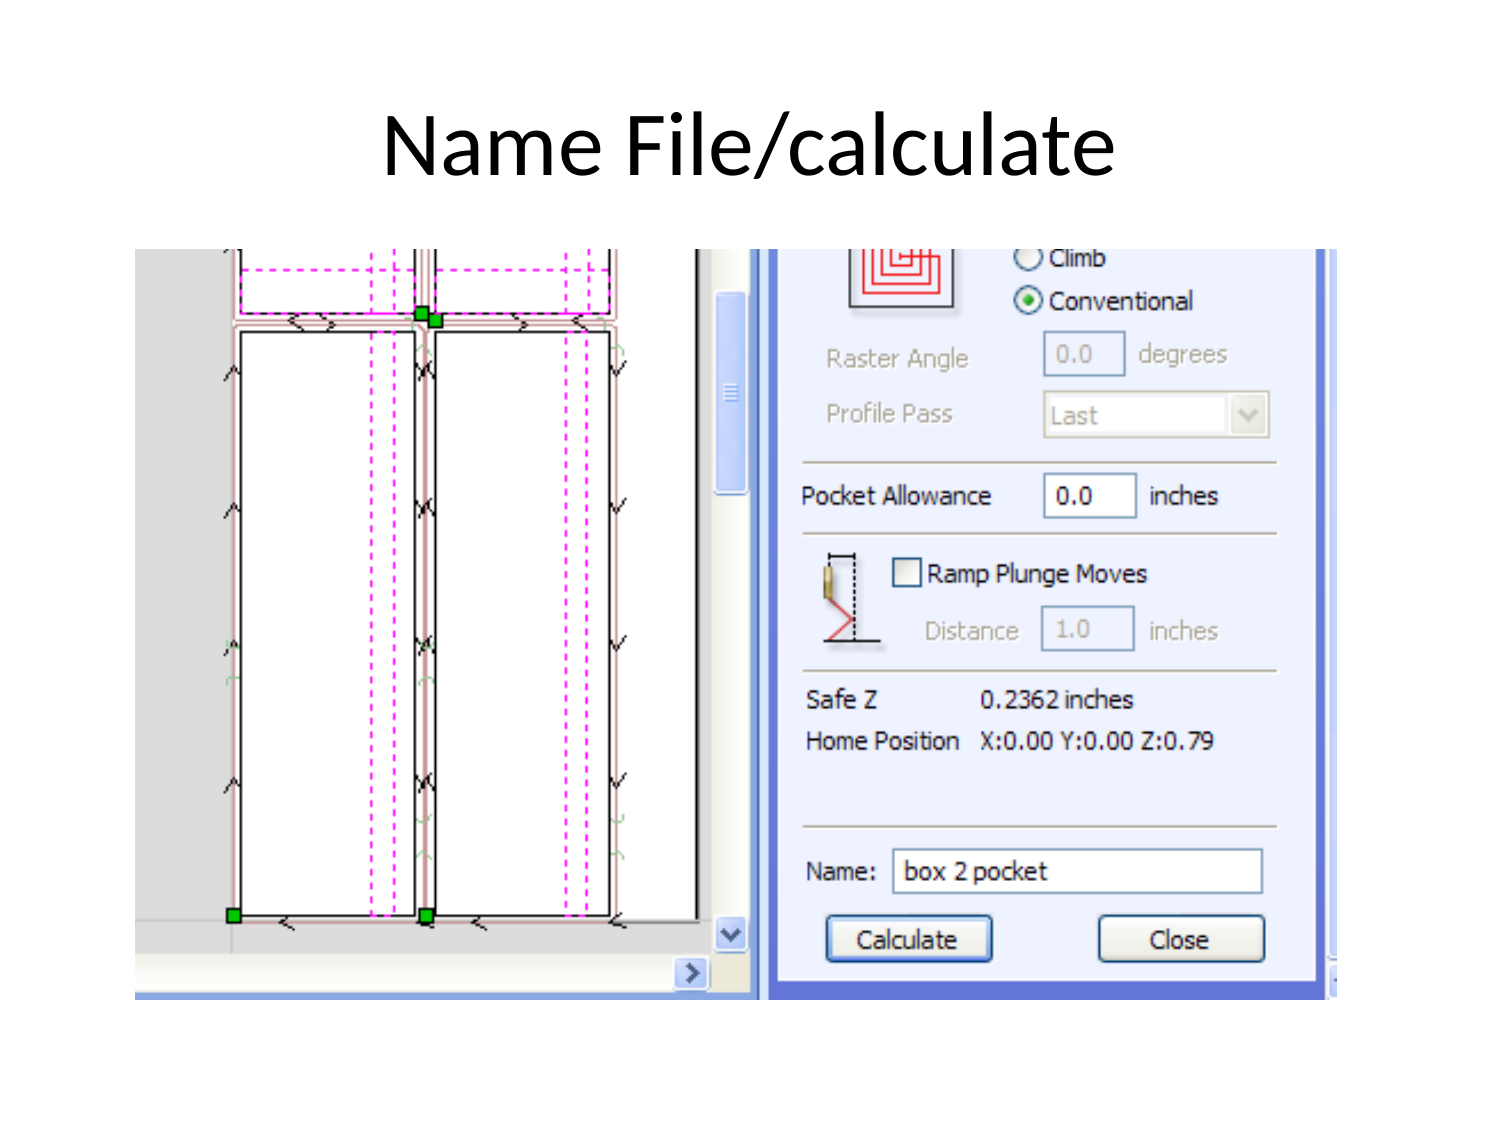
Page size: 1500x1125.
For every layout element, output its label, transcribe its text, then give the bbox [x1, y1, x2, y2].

title Name File/calculate [75, 45, 1425, 233]
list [135, 249, 1337, 1001]
